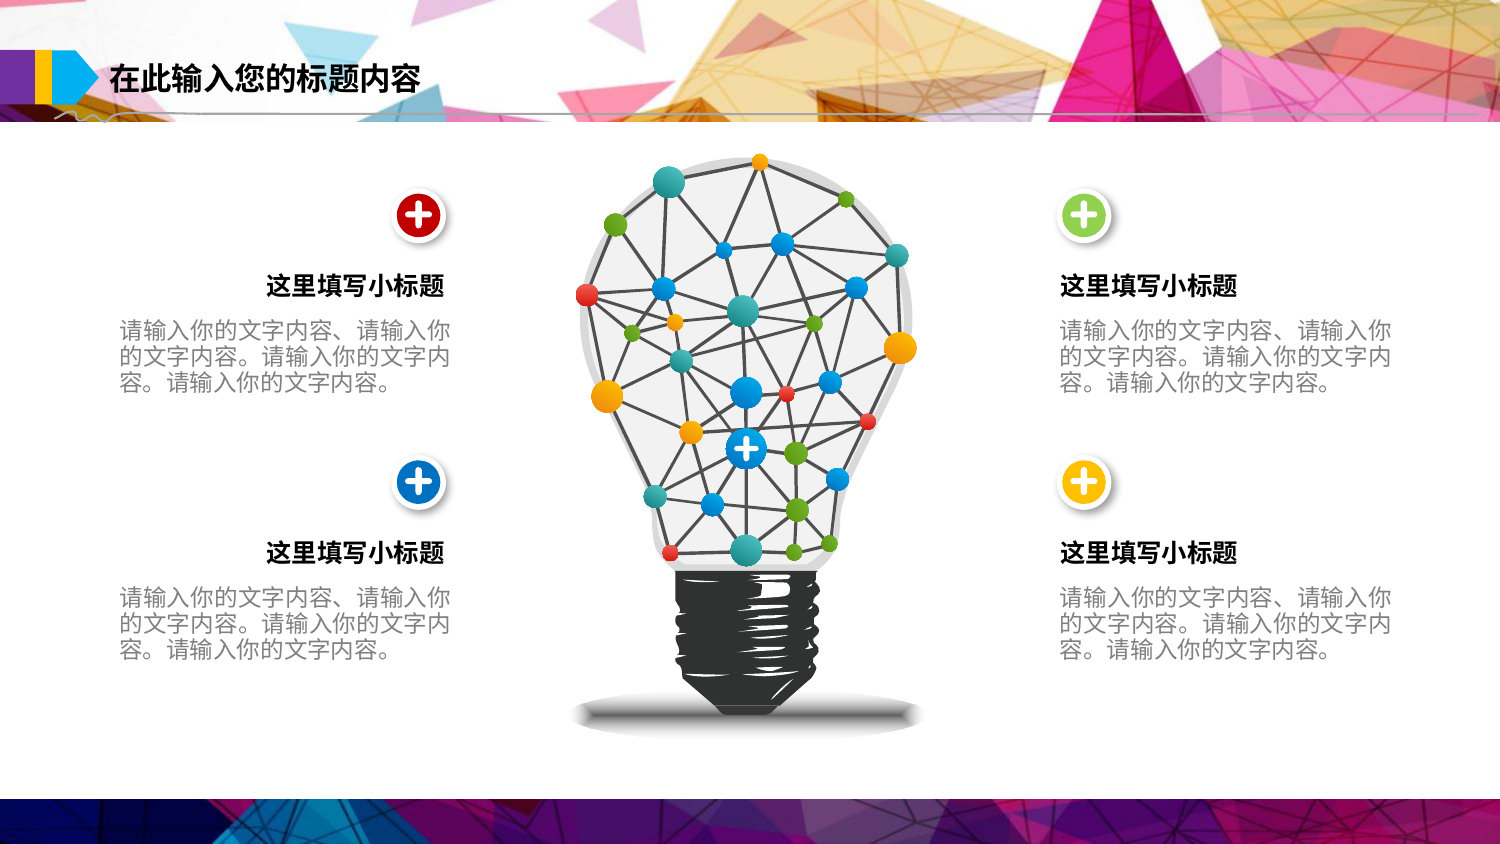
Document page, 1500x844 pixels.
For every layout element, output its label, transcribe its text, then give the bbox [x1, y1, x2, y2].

text_box [564, 702, 930, 744]
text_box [1056, 188, 1112, 244]
text_box 请输入你的文字内容、请输入你的文字内容。请输入你的文字内容。请输入你的文字内容。 [1041, 575, 1411, 673]
text_box 这里填写小标题 [247, 259, 470, 310]
text_box 这里填写小标题 [1041, 526, 1264, 577]
text_box 这里填写小标题 [1041, 259, 1264, 310]
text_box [0, 49, 100, 105]
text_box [54, 111, 1479, 123]
text_box 请输入你的文字内容、请输入你的文字内容。请输入你的文字内容。请输入你的文字内容。 [100, 575, 470, 673]
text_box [390, 454, 447, 511]
text_box 请输入你的文字内容、请输入你的文字内容。请输入你的文字内容。请输入你的文字内容。 [100, 308, 470, 406]
picture [0, 0, 1500, 122]
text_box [575, 153, 917, 567]
picture [355, 833, 363, 844]
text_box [1056, 454, 1112, 511]
text_box 在此输入您的标题内容 [103, 54, 608, 103]
picture [345, 812, 356, 831]
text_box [579, 575, 913, 716]
picture [347, 799, 1500, 844]
picture [0, 799, 337, 844]
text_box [390, 188, 447, 244]
text_box 这里填写小标题 [247, 526, 470, 577]
text_box 请输入你的文字内容、请输入你的文字内容。请输入你的文字内容。请输入你的文字内容。 [1041, 308, 1411, 406]
